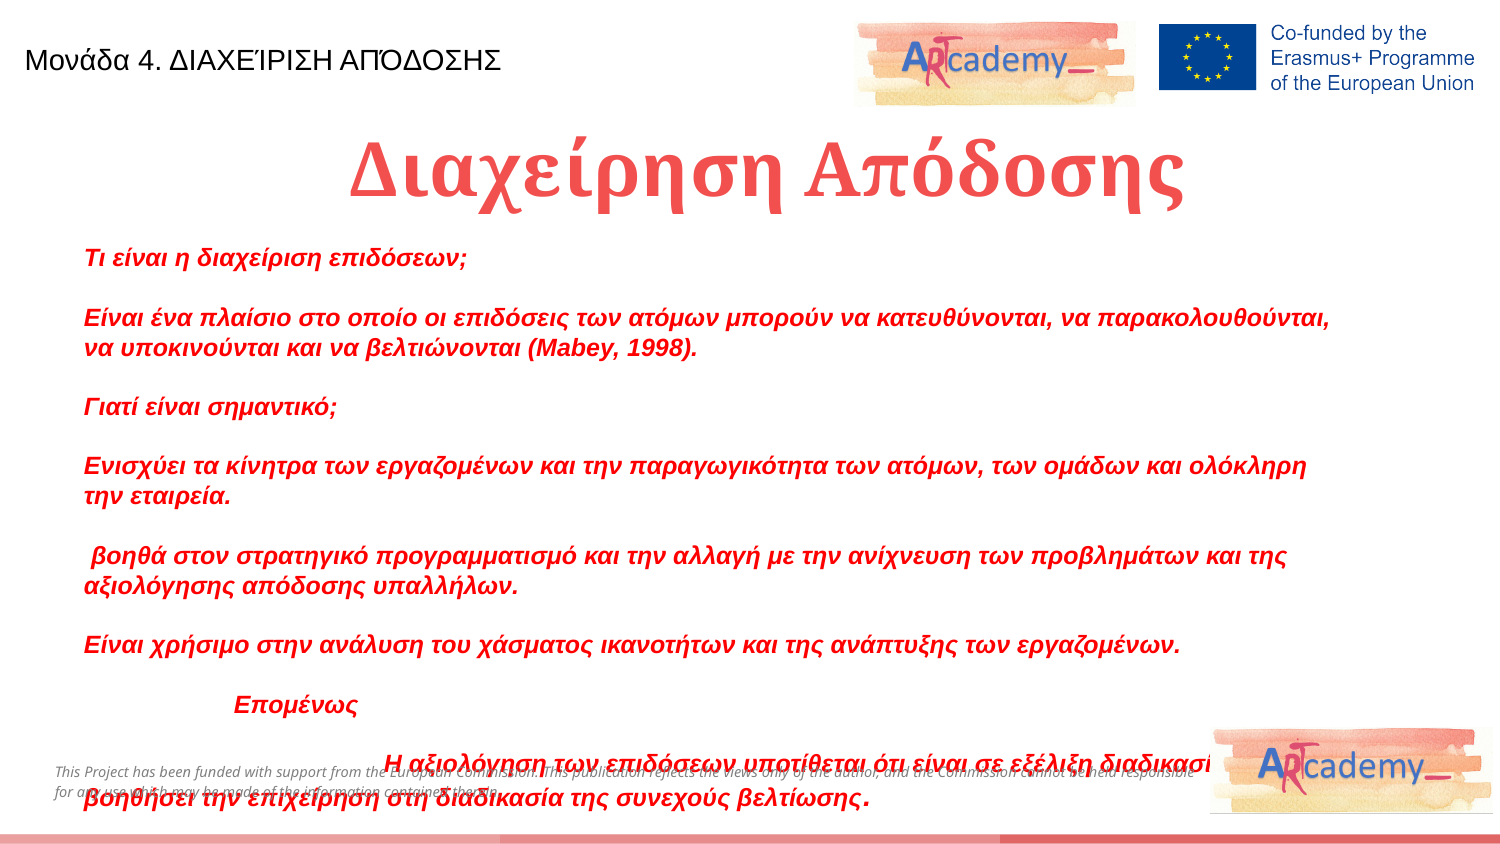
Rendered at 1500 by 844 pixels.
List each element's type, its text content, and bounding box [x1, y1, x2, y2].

title Διαχείρηση Απόδοσης [180, 53, 1352, 226]
picture [1210, 709, 1493, 844]
picture [854, 2, 1137, 138]
list Τι είναι η διαχείριση επιδόσεων; Είναι ένα πλαίσιο στο οποίο οι επιδόσεις των ατόμων μπορούν να κατευθύνονται, να παρακολουθούνται, να υποκινούνται και να βελτιώνονται (Mabey, 1998). Γιατί είναι σημαντικό; Ενισχύει τα κίνητρα των εργαζομένων και την παραγωγικότητα των ατόμων, των ομάδων και ολόκληρη την εταιρεία. βοηθά στον στρατηγικό προγραμματισμό και την αλλαγή με την ανίχνευση των προβλημάτων και της αξιολόγησης απόδοσης υπαλλήλων. Είναι χρήσιμο στην ανάλυση του χάσματος ικανοτήτων και της ανάπτυξης των εργαζομένων. Επομένως Η αξιολόγηση των επιδόσεων υποτίθεται ότι είναι σε εξέλιξη διαδικασία που θα βοηθήσει την επιχείρηση στη διαδικασία της συνεχούς βελτίωσης. [68, 226, 1352, 543]
picture [1158, 24, 1474, 94]
text_box This Project has been funded with support from the European Commission. This publication reflects the views only of the author, and the Commission cannot be held responsible for any use which may be made of the information contained therein. [39, 754, 1205, 799]
text_box Μονάδα 4. ΔΙΑΧΕΊΡΙΣΗ ΑΠΌΔΟΣΗΣ [9, 33, 849, 119]
